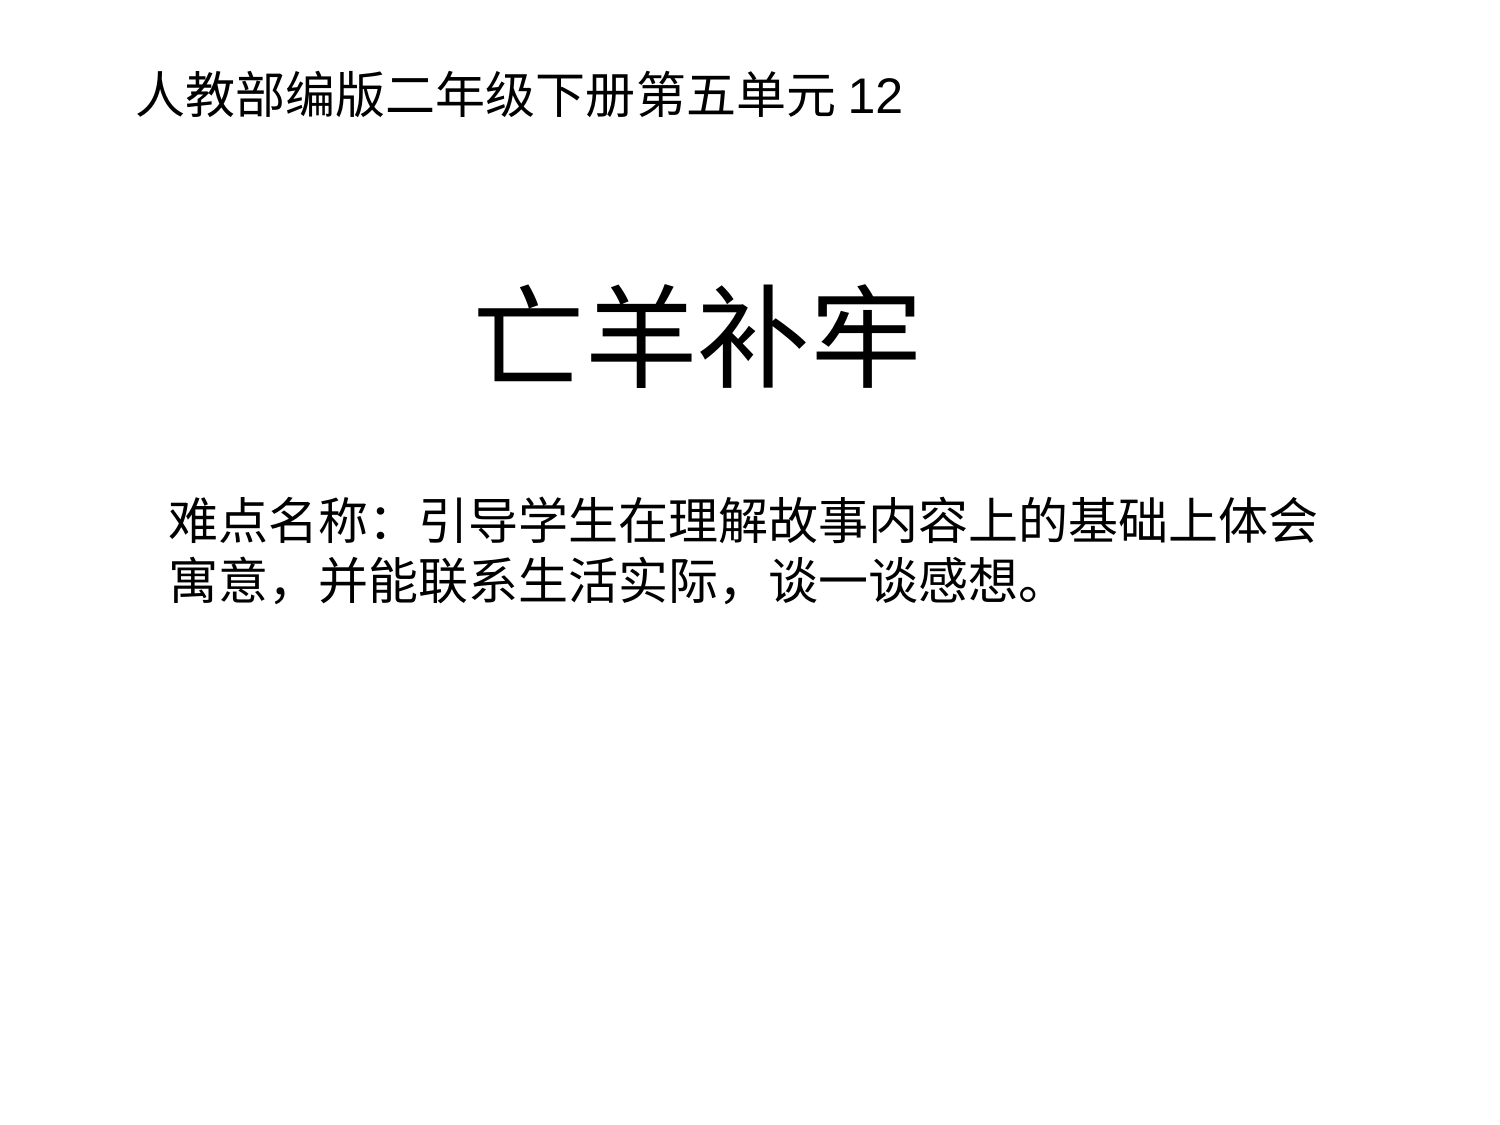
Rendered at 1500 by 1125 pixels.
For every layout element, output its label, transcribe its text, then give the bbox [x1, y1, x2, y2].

text_box 难点名称：引导学生在理解故事内容上的基础上体会寓意，并能联系生活实际，谈一谈感想。 [153, 481, 416, 617]
text_box 人教部编版二年级下册第五单元12 [121, 56, 918, 132]
picture [416, 312, 1084, 813]
text_box 亡羊补牢 [380, 259, 938, 410]
text_box 难点名称：引导学生在理解故事内容上的基础上体会寓意，并能联系生活实际，谈一谈感想。 [1084, 481, 1335, 617]
